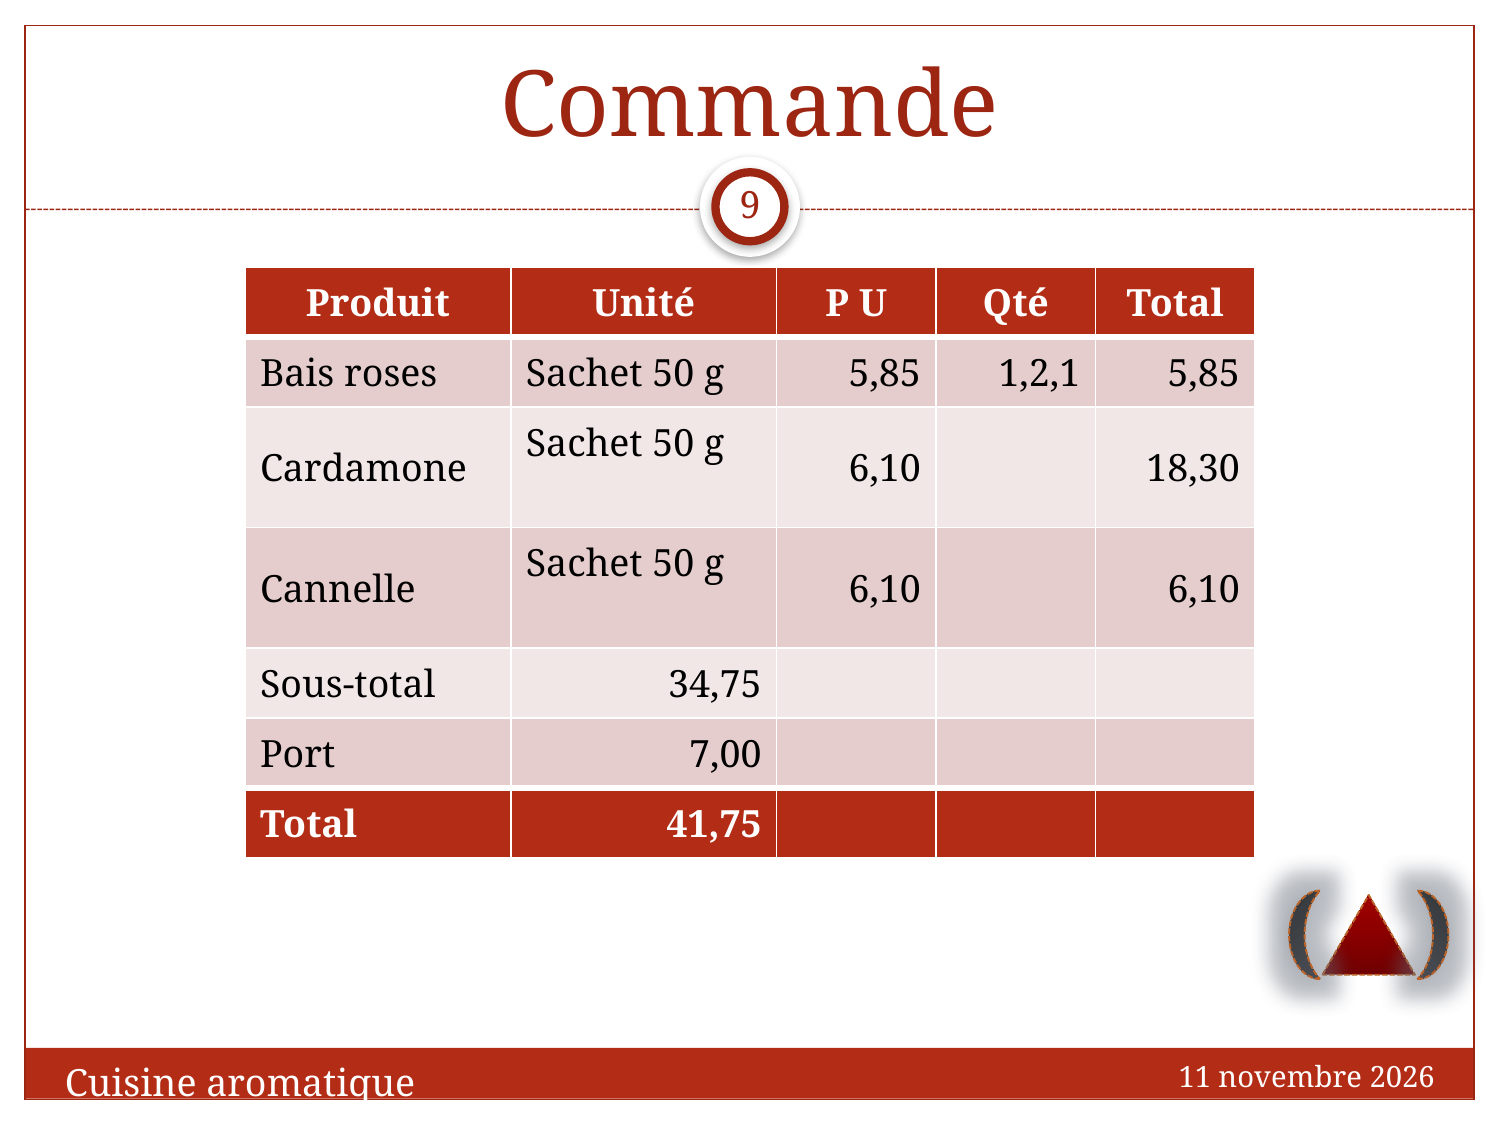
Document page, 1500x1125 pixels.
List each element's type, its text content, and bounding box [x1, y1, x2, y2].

table_cell 1,2,1 [937, 340, 1095, 406]
footer Cuisine aromatique [50, 1051, 638, 1112]
table_cell [937, 408, 1095, 527]
table_cell 7,00 [512, 719, 776, 785]
table_cell Sachet 50 g [512, 340, 776, 406]
table_cell Cardamone [246, 408, 510, 527]
table_cell [1096, 649, 1254, 717]
table_cell Sachet 50 g [512, 408, 776, 527]
table_cell Cannelle [246, 528, 510, 647]
slide_number mars 09 [950, 1050, 1450, 1111]
table_cell [937, 791, 1095, 857]
table_cell 5,85 [1096, 340, 1254, 406]
table_cell [777, 719, 935, 785]
table_cell 5,85 [777, 340, 935, 406]
table_cell Sous-total [246, 649, 510, 717]
title Commande [49, 37, 1450, 162]
table_cell Bais roses [246, 340, 510, 406]
table_cell [937, 528, 1095, 647]
table_cell [937, 649, 1095, 717]
table_header P U [777, 268, 935, 334]
table_cell 41,75 [512, 791, 776, 857]
table_cell 34,75 [512, 649, 776, 717]
table_cell [1096, 719, 1254, 785]
table_header Produit [246, 268, 510, 334]
table_cell [1096, 791, 1254, 857]
table_cell 18,30 [1096, 408, 1254, 527]
table_header Total [1096, 268, 1254, 334]
table_cell Total [246, 791, 510, 857]
table_cell 6,10 [1096, 528, 1254, 647]
table_cell Port [246, 719, 510, 785]
table_header Unité [512, 268, 776, 334]
table_cell [777, 649, 935, 717]
table_cell [937, 719, 1095, 785]
slide_number 9 [712, 169, 788, 243]
table_cell [777, 791, 935, 857]
table_cell 6,10 [777, 528, 935, 647]
table_header Qté [937, 268, 1095, 334]
table_cell Sachet 50 g [512, 528, 776, 647]
table_cell 6,10 [777, 408, 935, 527]
